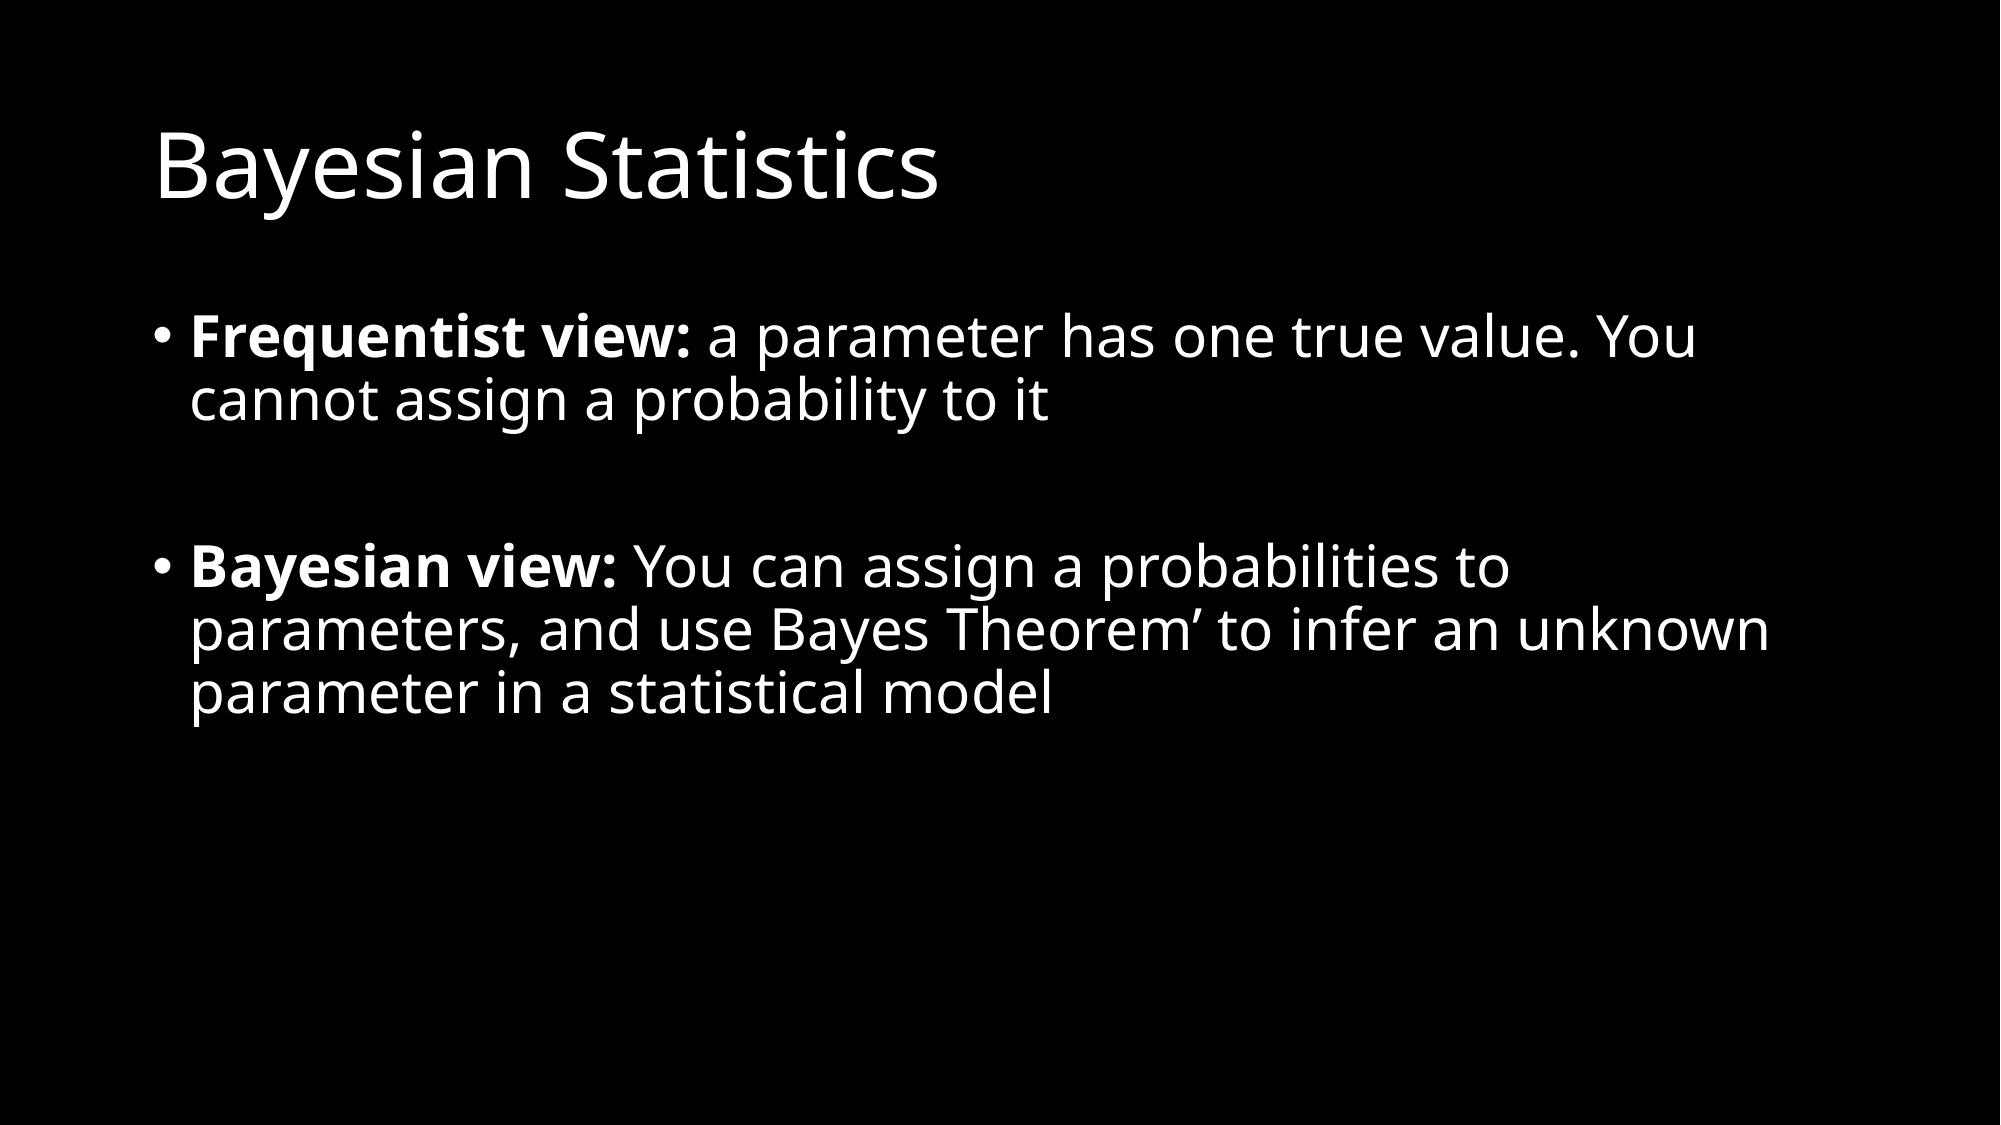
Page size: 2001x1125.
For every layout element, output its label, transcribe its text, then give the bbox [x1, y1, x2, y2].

title Bayesian Statistics [137, 59, 1863, 278]
list Frequentist view: a parameter has one true value. You cannot assign a probability to it Bayesian view: You can assign a probabilities to parameters, and use Bayes Theorem’ to infer an unknown parameter in a statistical model [137, 299, 1863, 1014]
